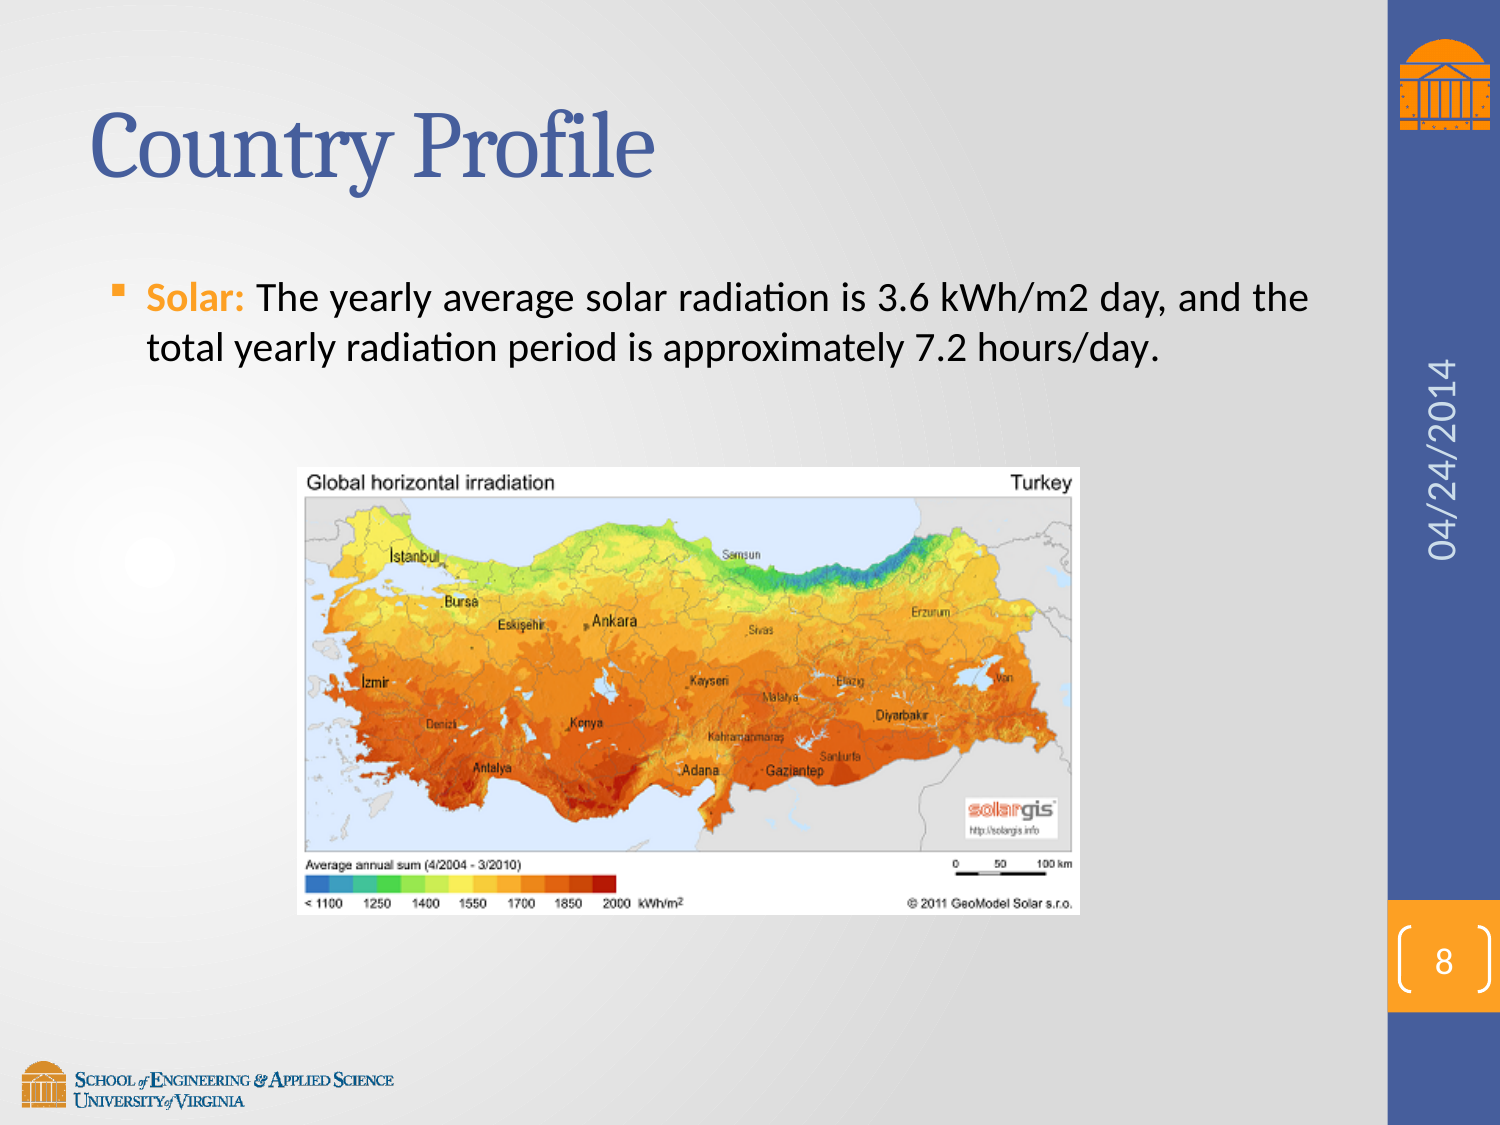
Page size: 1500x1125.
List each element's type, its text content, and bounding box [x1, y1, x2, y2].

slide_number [1408, 317, 1469, 577]
list Solar: The yearly average solar radiation is 3.6 kWh/m2 day, and the total yearly radiation period is approximately 7.2 hours/day. [75, 262, 1325, 1050]
picture [297, 466, 1080, 915]
slide_number 8 [1398, 925, 1491, 993]
picture [1400, 39, 1490, 130]
title Country Profile [75, 45, 1325, 233]
picture [21, 1061, 394, 1110]
